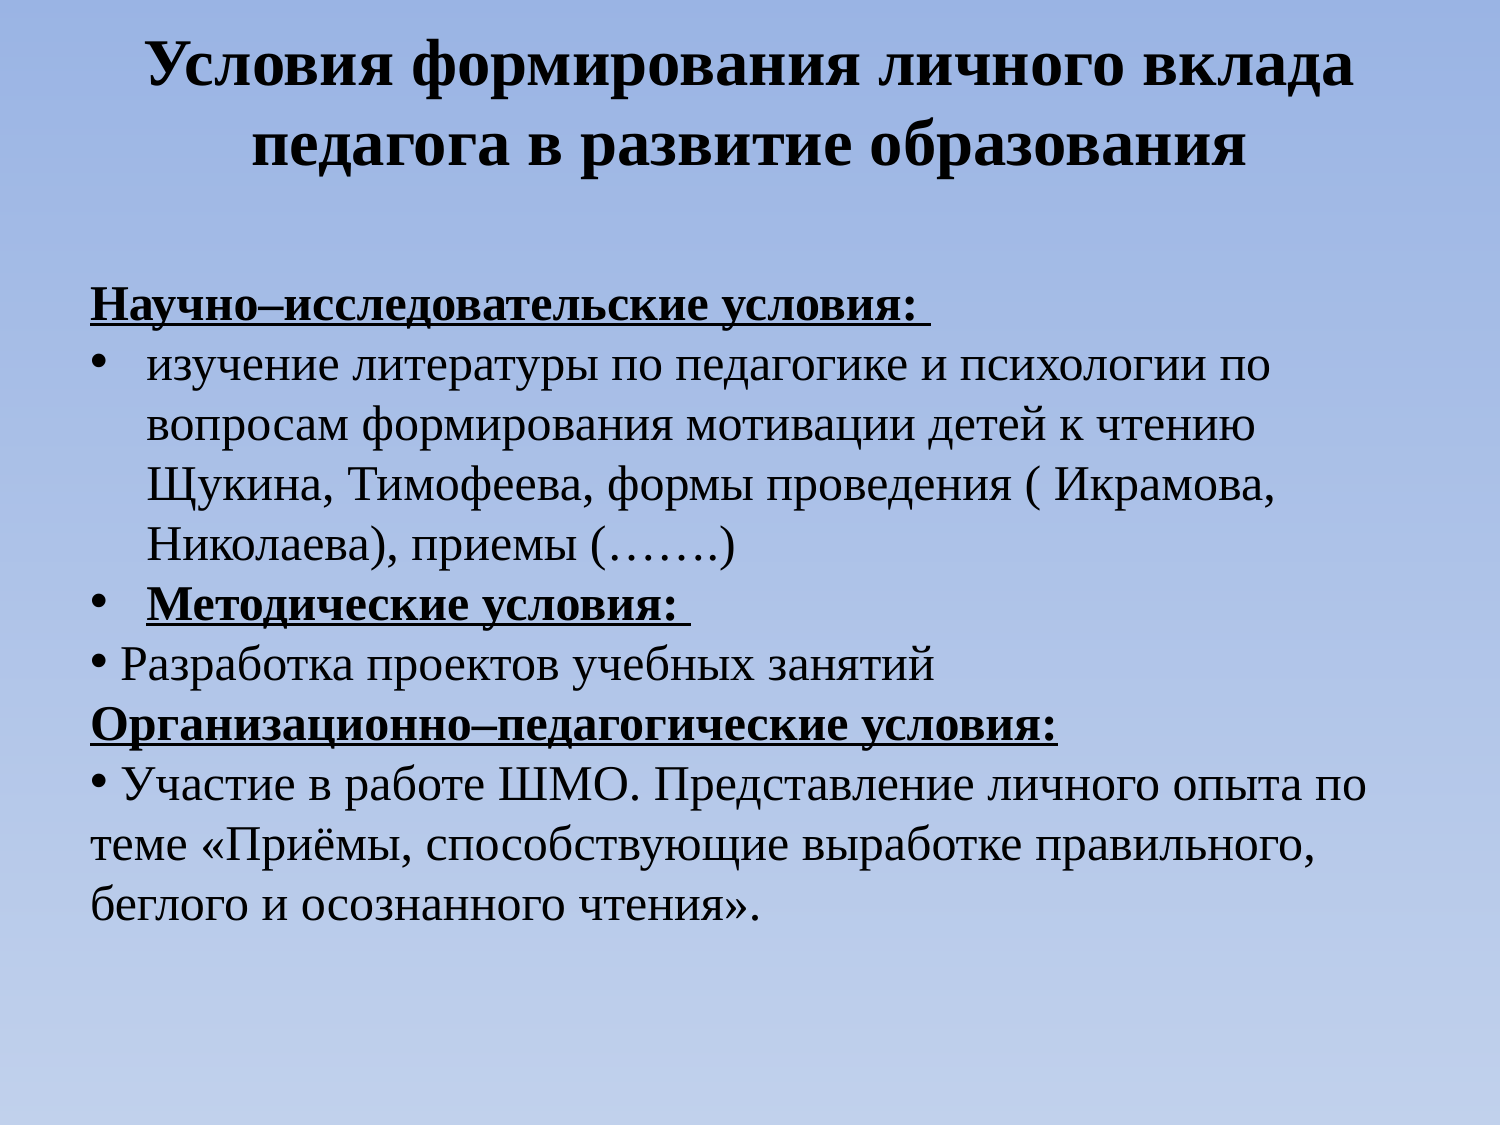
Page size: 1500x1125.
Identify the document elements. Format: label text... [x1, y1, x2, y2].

title Условия формирования личного вклада педагога в развитие образования [75, 45, 1425, 233]
list Научно–исследовательские условия: изучение литературы по педагогике и психологии по вопросам формирования мотивации детей к чтению Щукина, Тимофеева, формы проведения ( Икрамова, Николаева), приемы (…….) Методические условия: Разработка проектов учебных занятий Организационно–педагогические условия: Участие в работе ШМО. Представление личного опыта по теме «Приёмы, способствующие выработке правильного, беглого и осознанного чтения». [75, 262, 1425, 1005]
